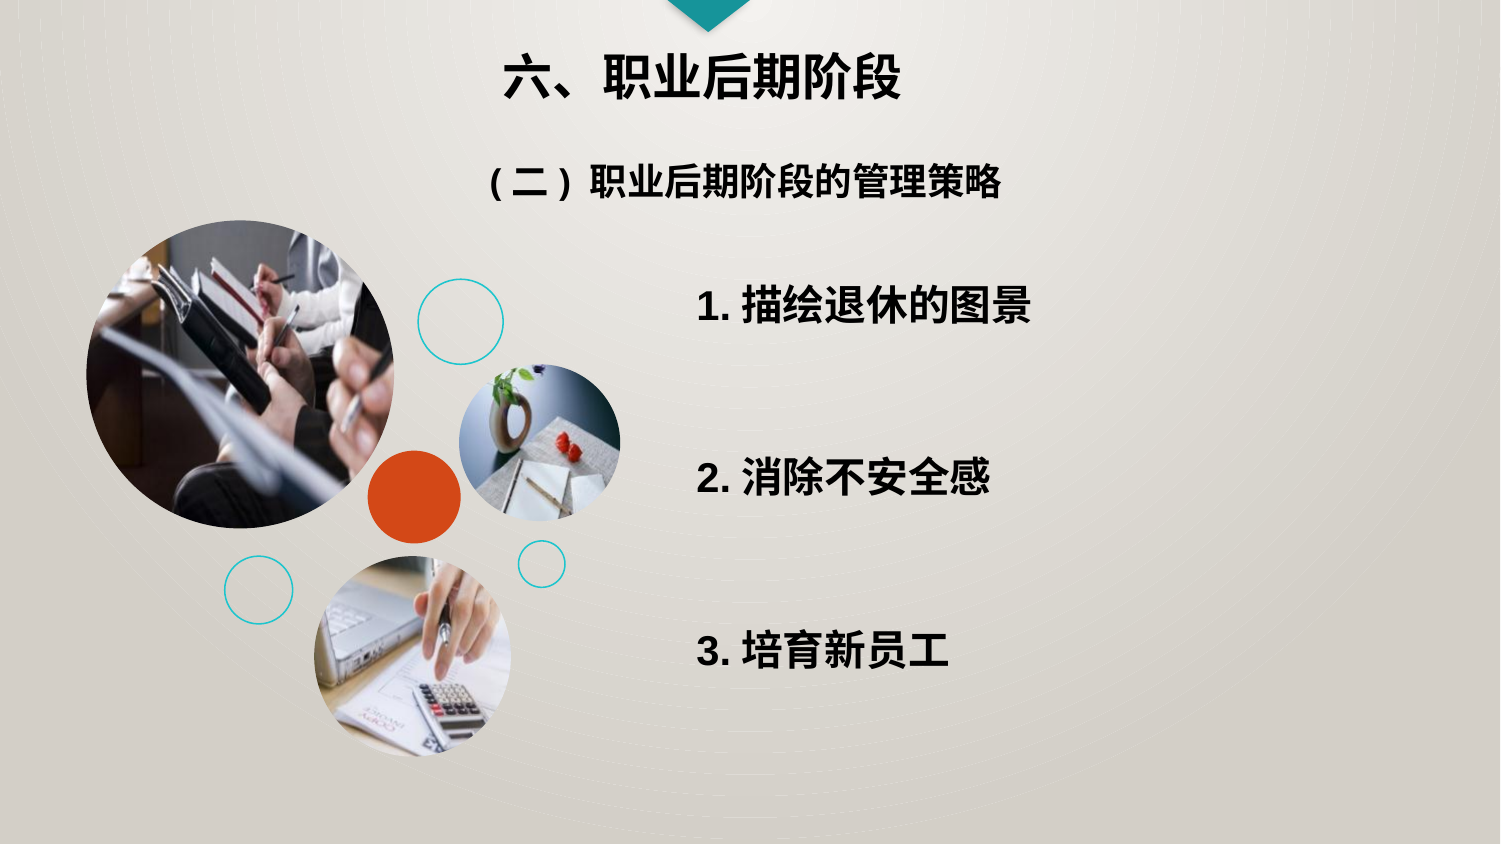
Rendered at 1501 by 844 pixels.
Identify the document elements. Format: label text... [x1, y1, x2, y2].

text_box 3.培育新员工 [685, 617, 1320, 680]
text_box [459, 364, 621, 522]
text_box 1.描绘退休的图景 [685, 273, 1320, 335]
text_box 六、职业后期阶段 [487, 37, 930, 113]
text_box [517, 539, 567, 589]
text_box 2.消除不安全感 [685, 445, 1320, 507]
text_box [366, 449, 462, 545]
text_box [665, 0, 752, 34]
text_box [417, 278, 505, 366]
text_box [86, 220, 395, 529]
text_box [314, 556, 511, 757]
text_box [223, 555, 294, 625]
text_box (二) 职业后期阶段的管理策略 [475, 150, 1060, 211]
